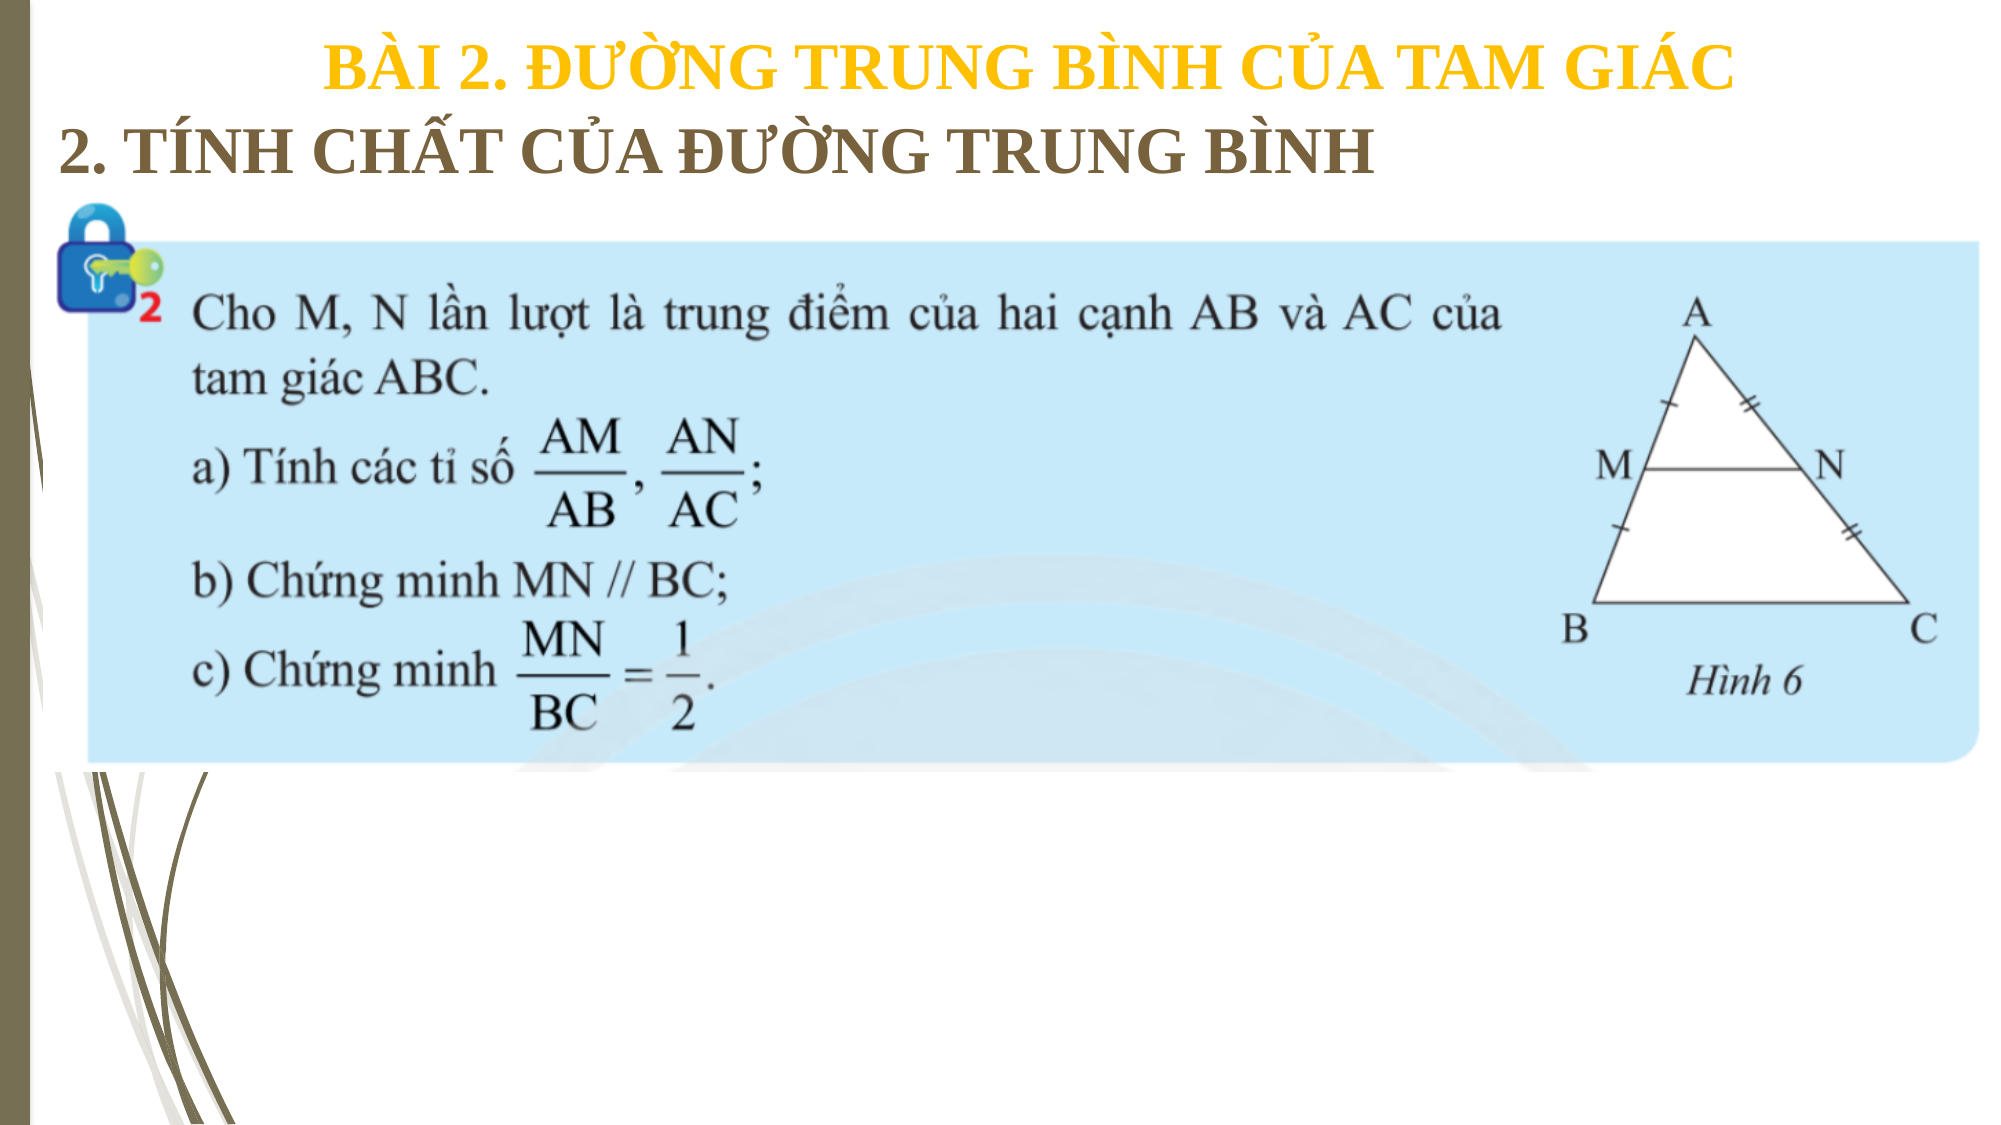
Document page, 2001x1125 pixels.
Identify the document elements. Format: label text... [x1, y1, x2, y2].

text_box BÀI 2. ĐƯỜNG TRUNG BÌNH CỦA TAM GIÁC [308, 15, 1789, 110]
text_box 2. TÍNH CHẤT CỦA ĐƯỜNG TRUNG BÌNH [43, 99, 1555, 195]
picture [43, 195, 1991, 772]
